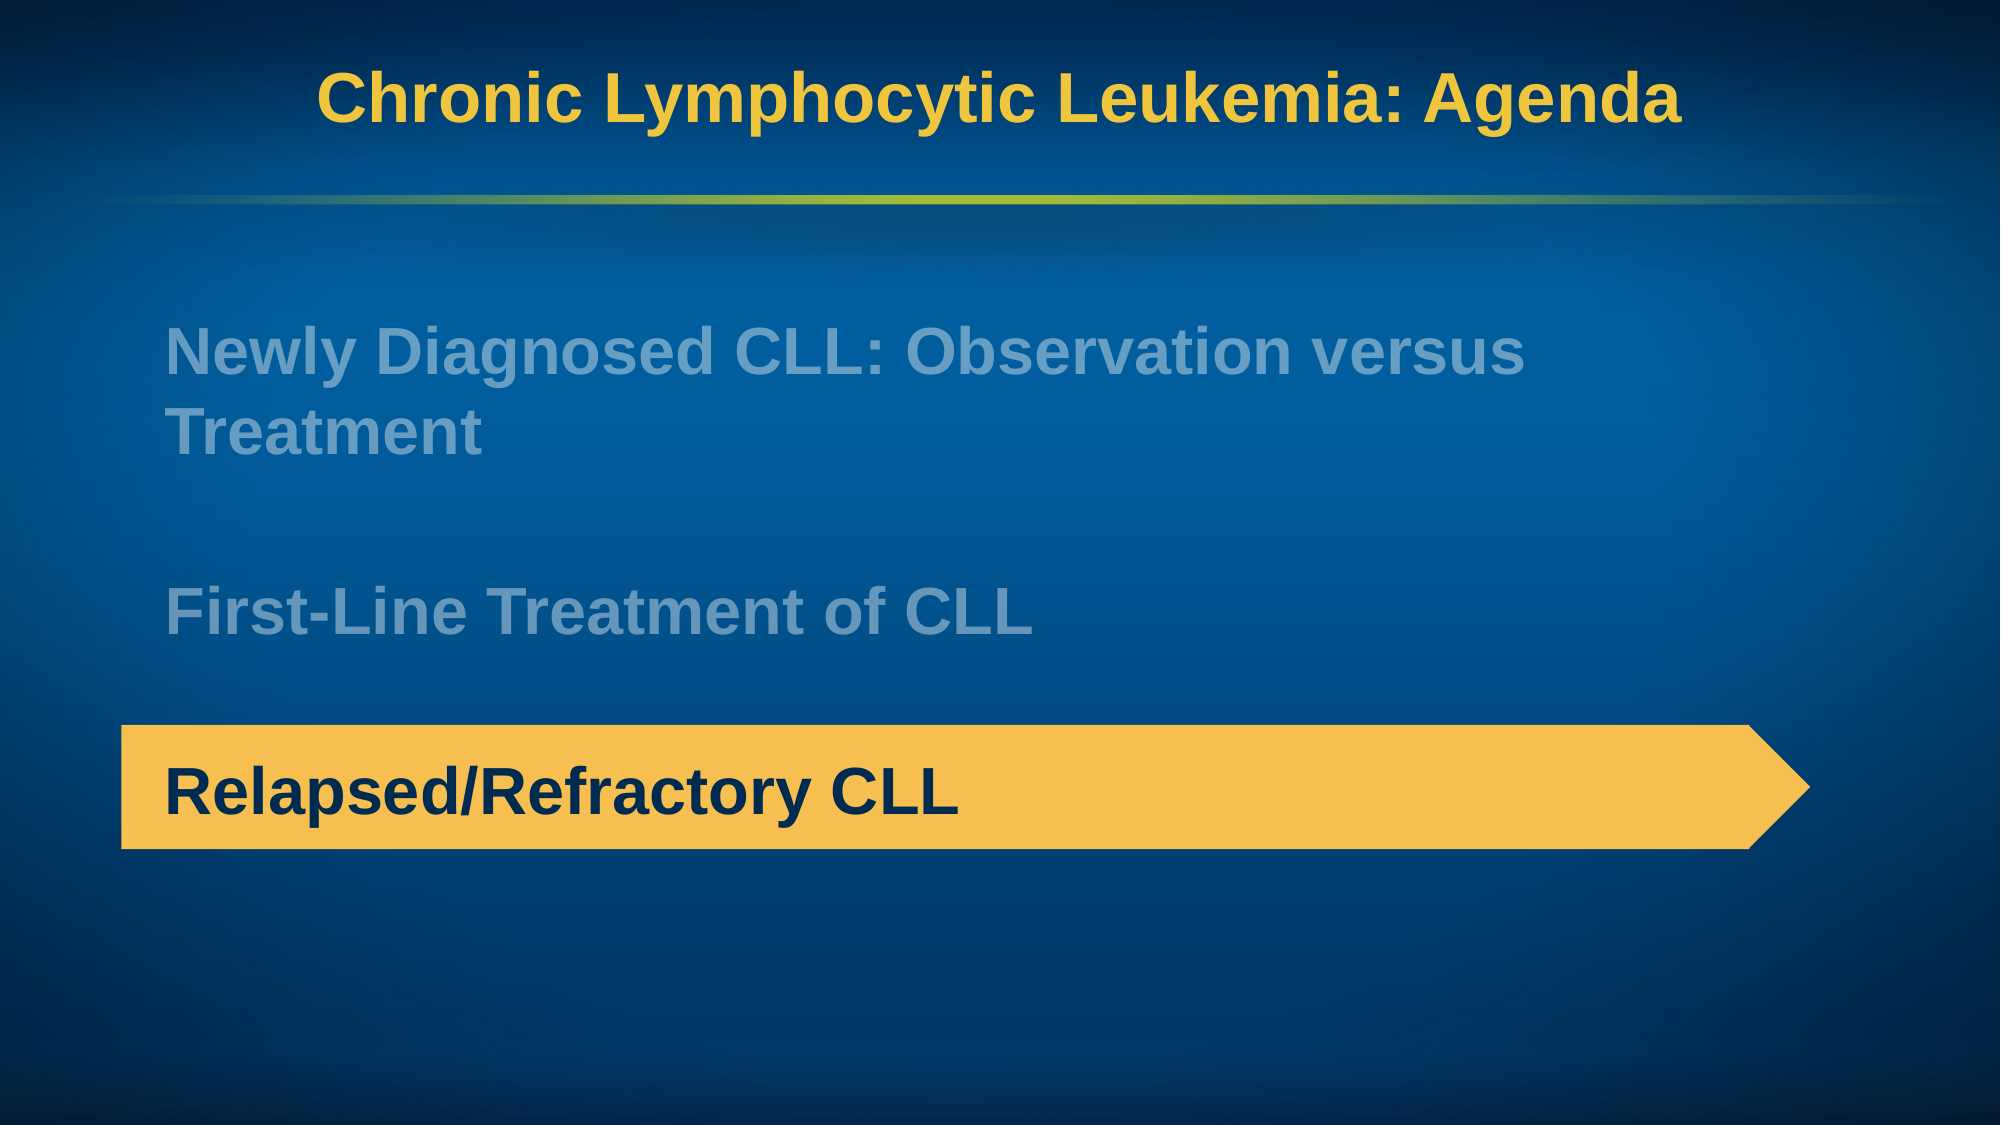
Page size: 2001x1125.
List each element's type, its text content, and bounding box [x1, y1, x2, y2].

text_box Newly Diagnosed CLL: Observation versus Treatment First-Line Treatment of CLL Relapsed/Refractory CLL [150, 300, 1850, 988]
picture [0, 0, 2000, 1125]
title Chronic Lymphocytic Leukemia: Agenda [99, 0, 1900, 188]
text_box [121, 724, 1793, 850]
